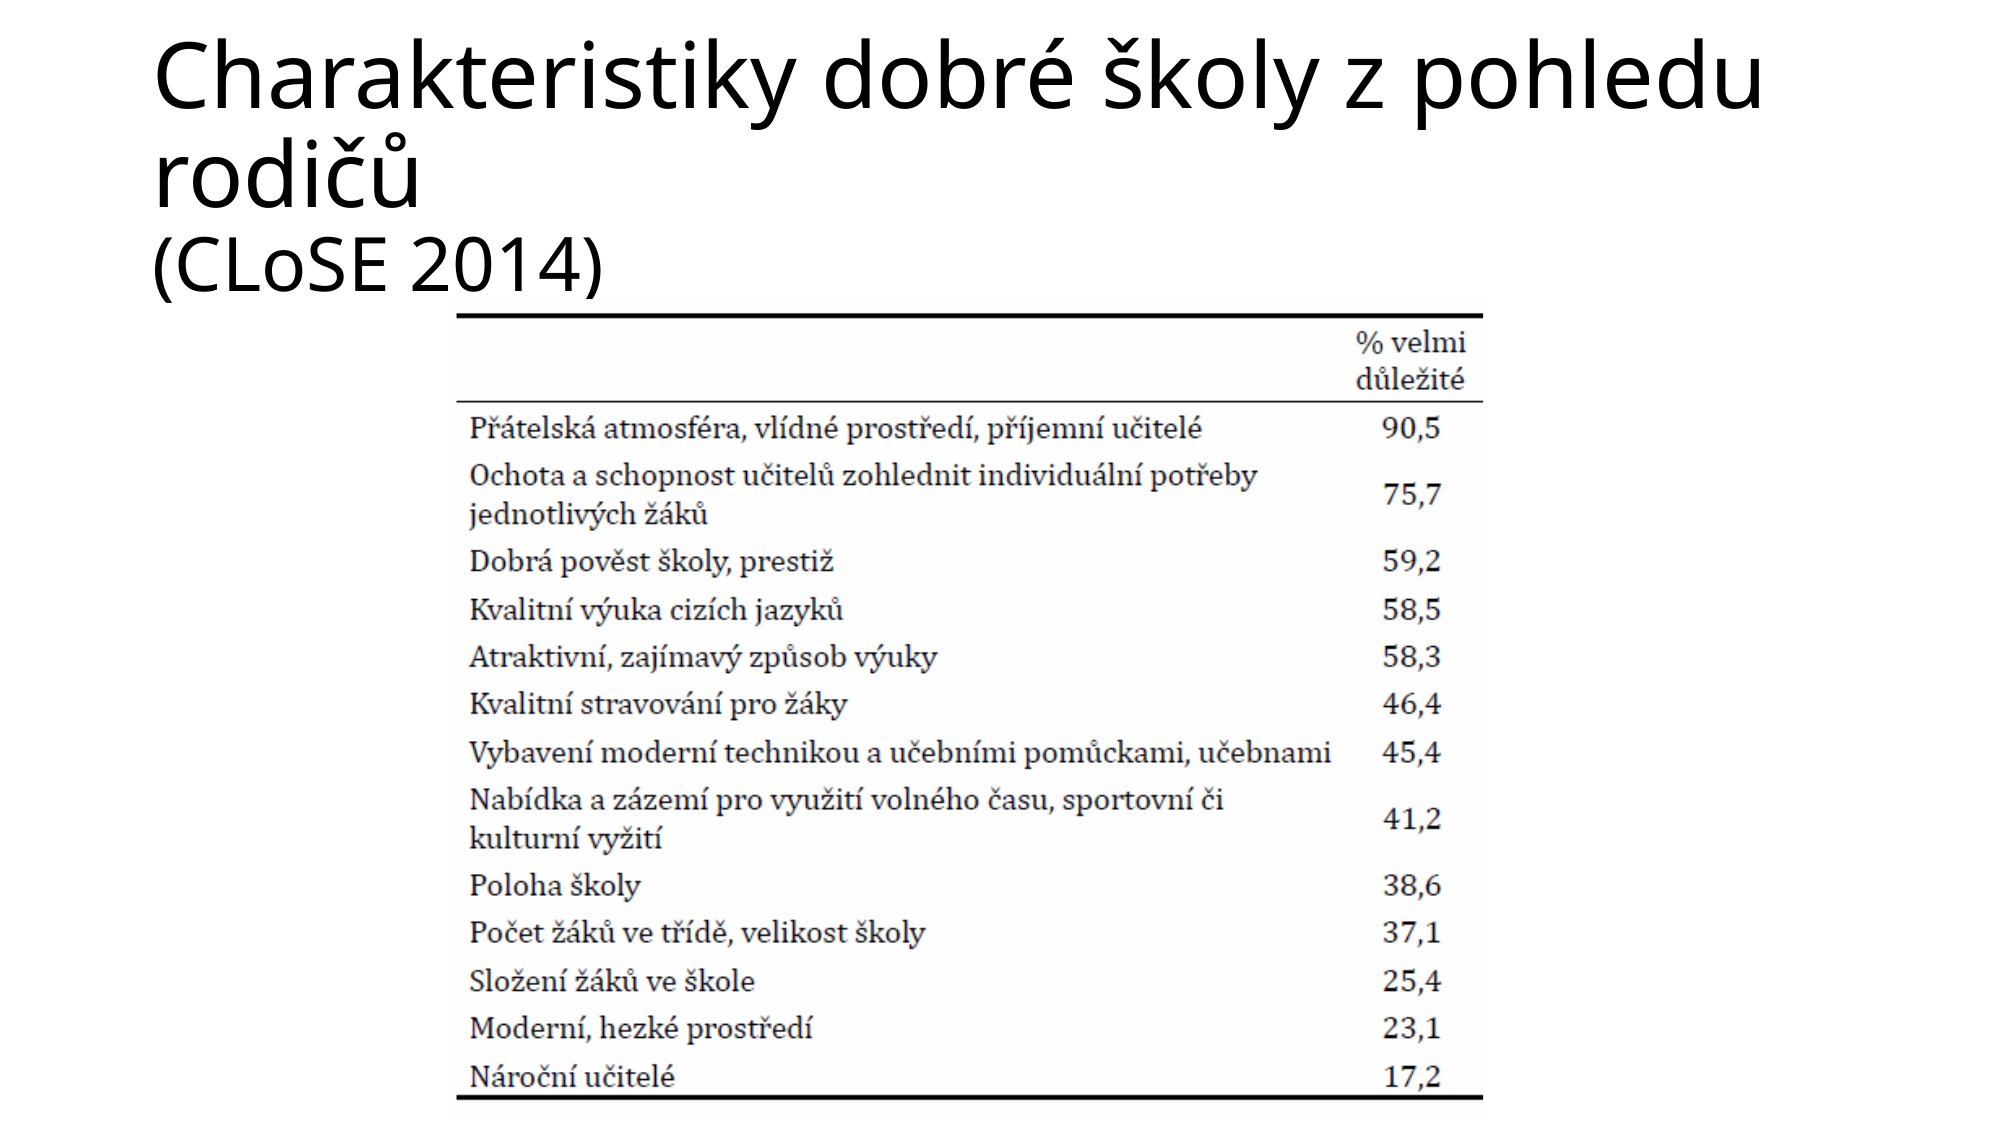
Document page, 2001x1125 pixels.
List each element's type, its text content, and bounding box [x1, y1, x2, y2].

title Charakteristiky dobré školy z pohledu rodičů (CLoSE 2014) [137, 59, 1863, 278]
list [452, 299, 1484, 1117]
